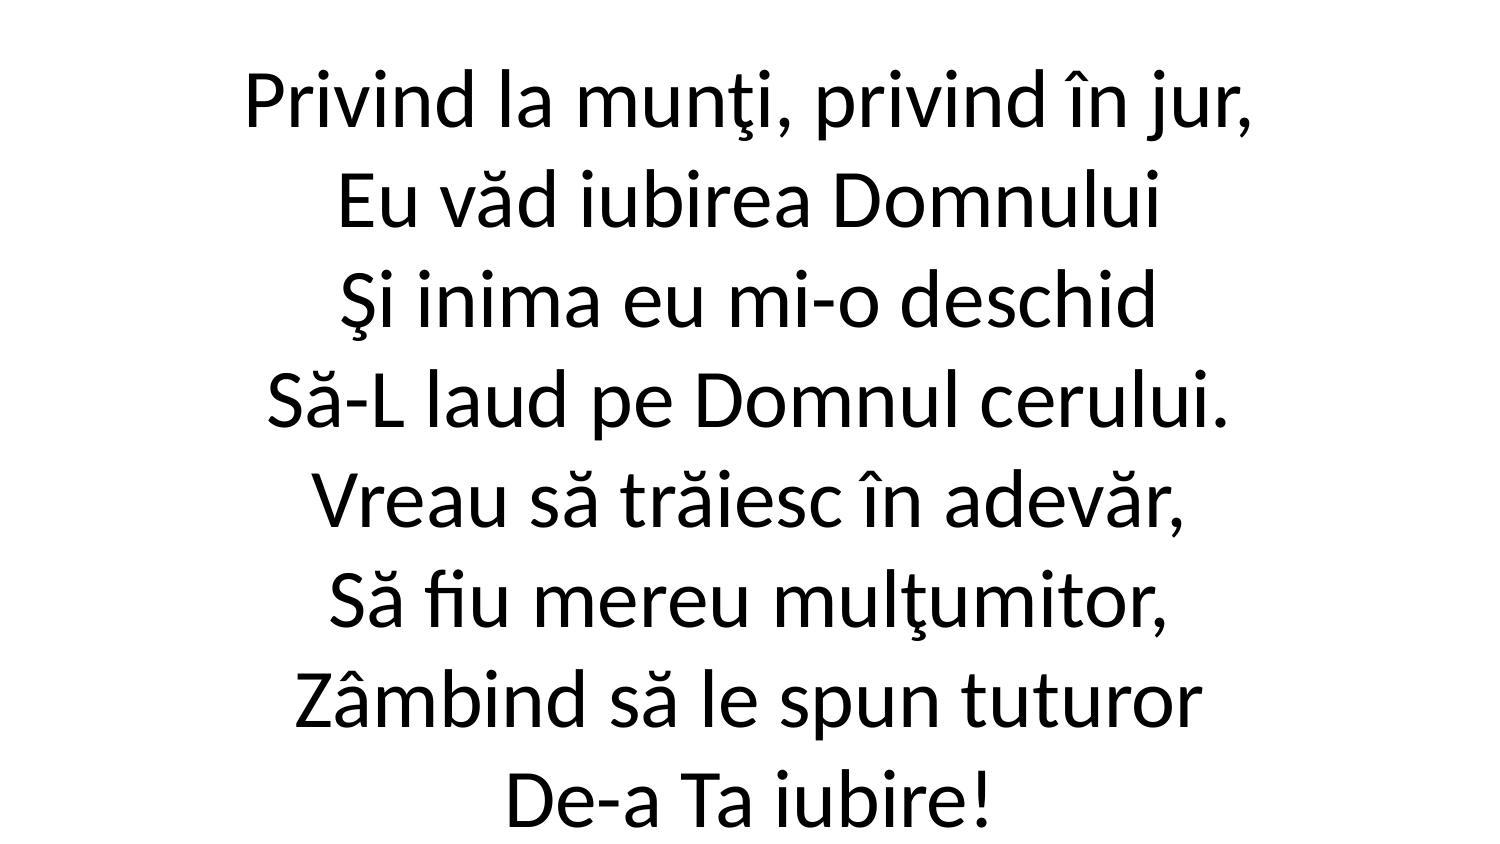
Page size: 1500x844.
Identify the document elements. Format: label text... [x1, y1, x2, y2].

text_box Privind la munţi, privind în jur, Eu văd iubirea Domnului Şi inima eu mi-o deschid Să-L laud pe Domnul cerului. Vreau să trăiesc în adevăr, Să fiu mereu mulţumitor, Zâmbind să le spun tuturor De-a Ta iubire! [228, 0, 1272, 844]
